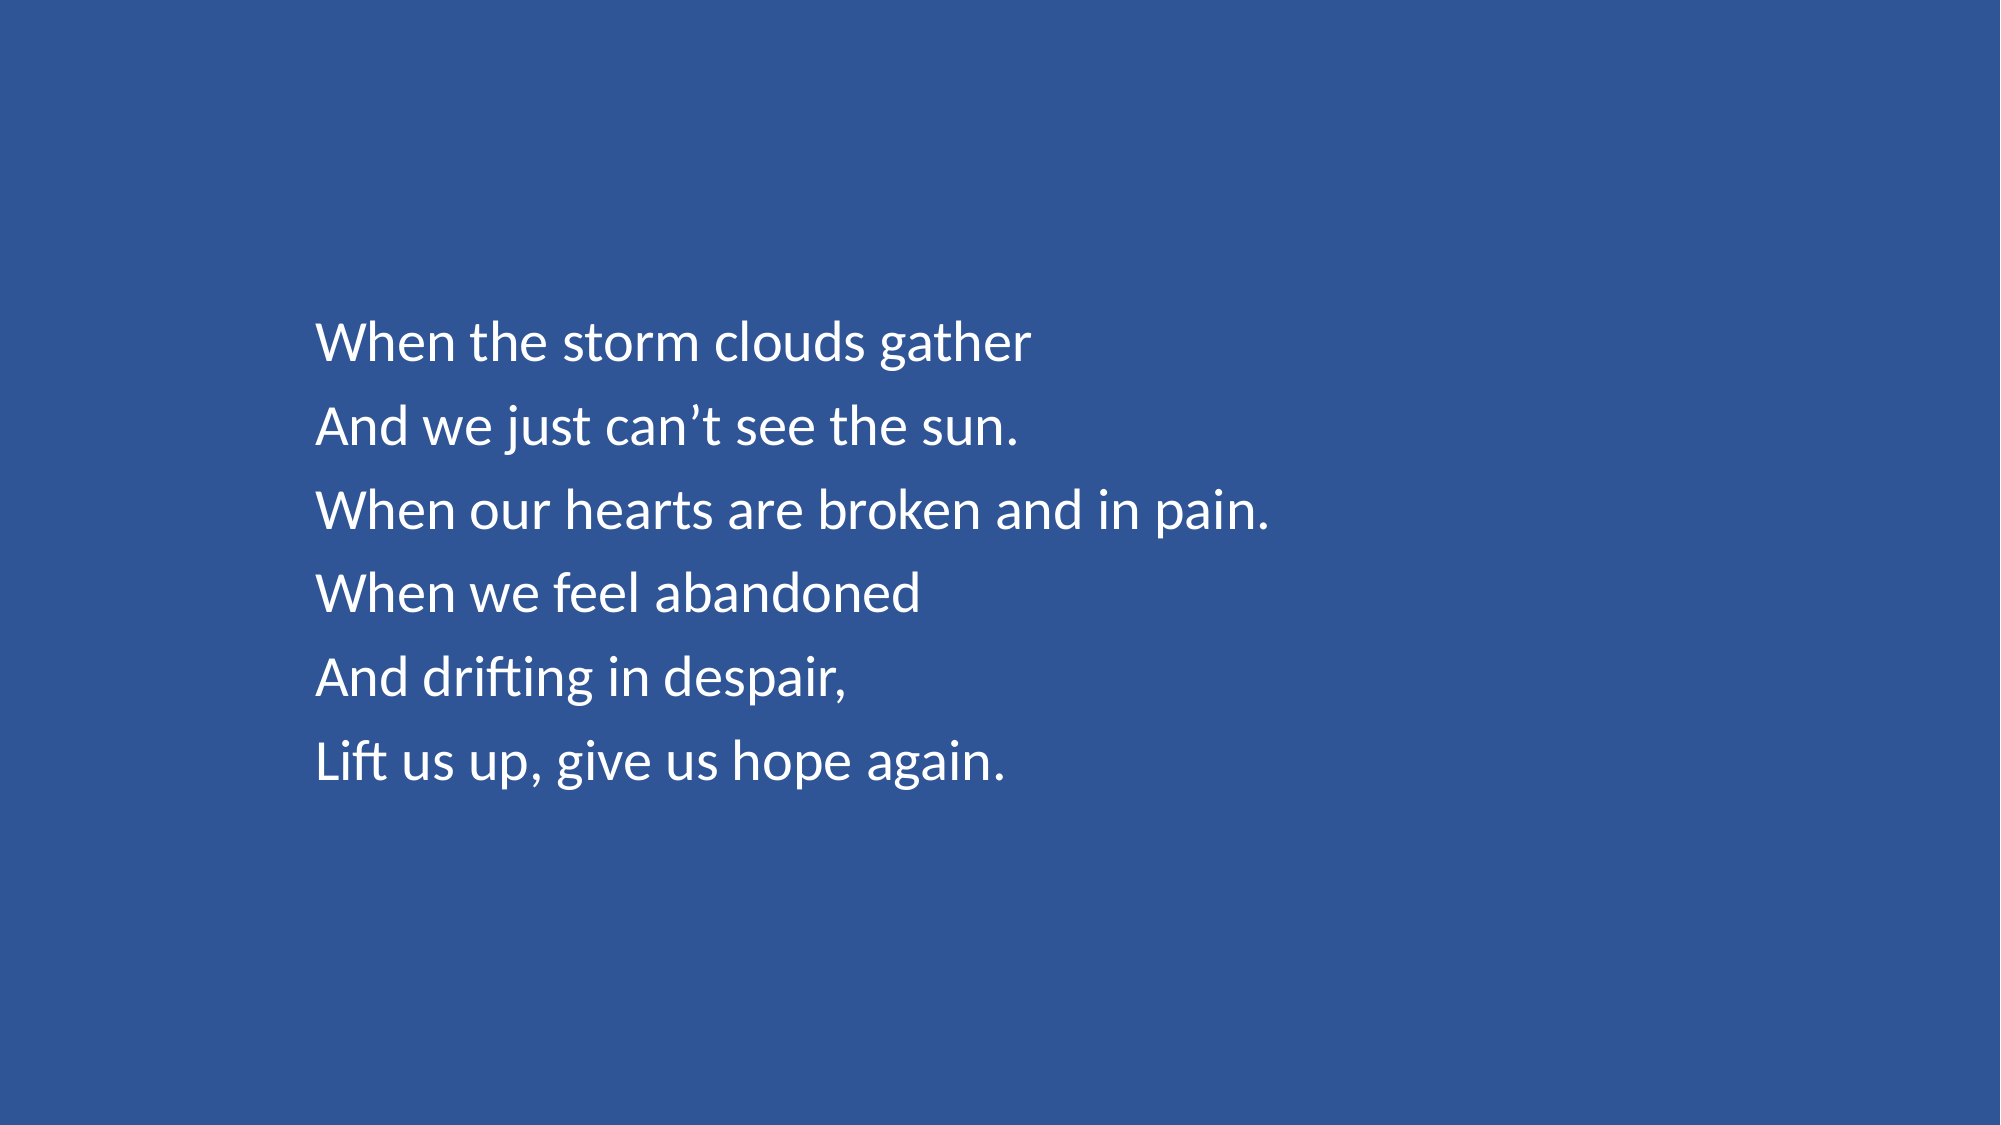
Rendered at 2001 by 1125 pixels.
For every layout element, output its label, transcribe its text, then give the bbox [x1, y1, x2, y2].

list When the storm clouds gather And we just can’t see the sun. When our hearts are broken and in pain. When we feel abandoned And drifting in despair, Lift us up, give us hope again. [300, 304, 1700, 821]
